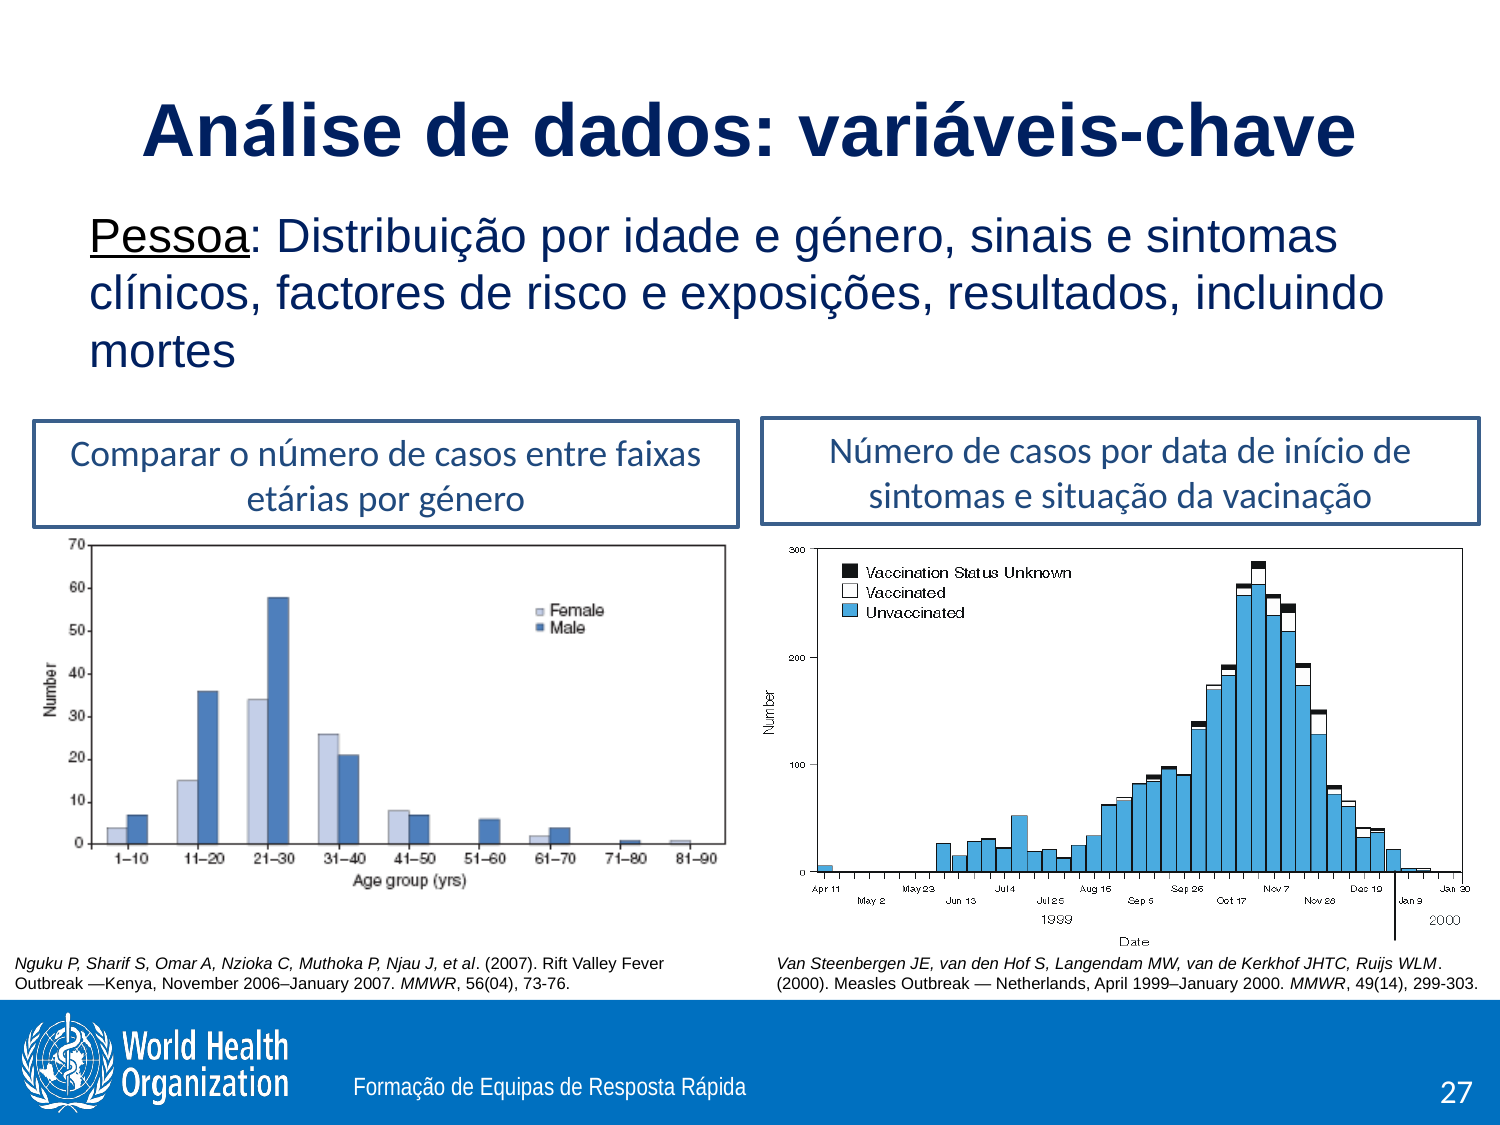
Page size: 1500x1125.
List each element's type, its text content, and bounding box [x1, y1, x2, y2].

text_box Van Steenbergen JE, van den Hof S, Langendam MW, van de Kerkhof JHTC, Ruijs WLM. (2000). Measles Outbreak — Netherlands, April 1999–January 2000. MMWR, 49(14), 299-303. [761, 945, 1500, 1001]
text_box Nguku P, Sharif S, Omar A, Nzioka C, Muthoka P, Njau J, et al. (2007). Rift Valley Fever Outbreak —Kenya, November 2006–January 2007. MMWR, 56(04), 73-76. [0, 945, 715, 1001]
text_box Número de casos por data de início de sintomas e situação da vacinação [760, 416, 1481, 526]
picture [21, 1012, 288, 1113]
title Análise de dados: variáveis-chave [75, 45, 1425, 197]
picture [33, 437, 739, 903]
picture [761, 492, 1471, 946]
text_box Pessoa: Distribuição por idade e género, sinais e sintomas clínicos, factores de risco e exposições, resultados, incluindo mortes [0, 197, 1500, 374]
text_box Comparar o número de casos entre faixas etárias por género [32, 419, 740, 437]
